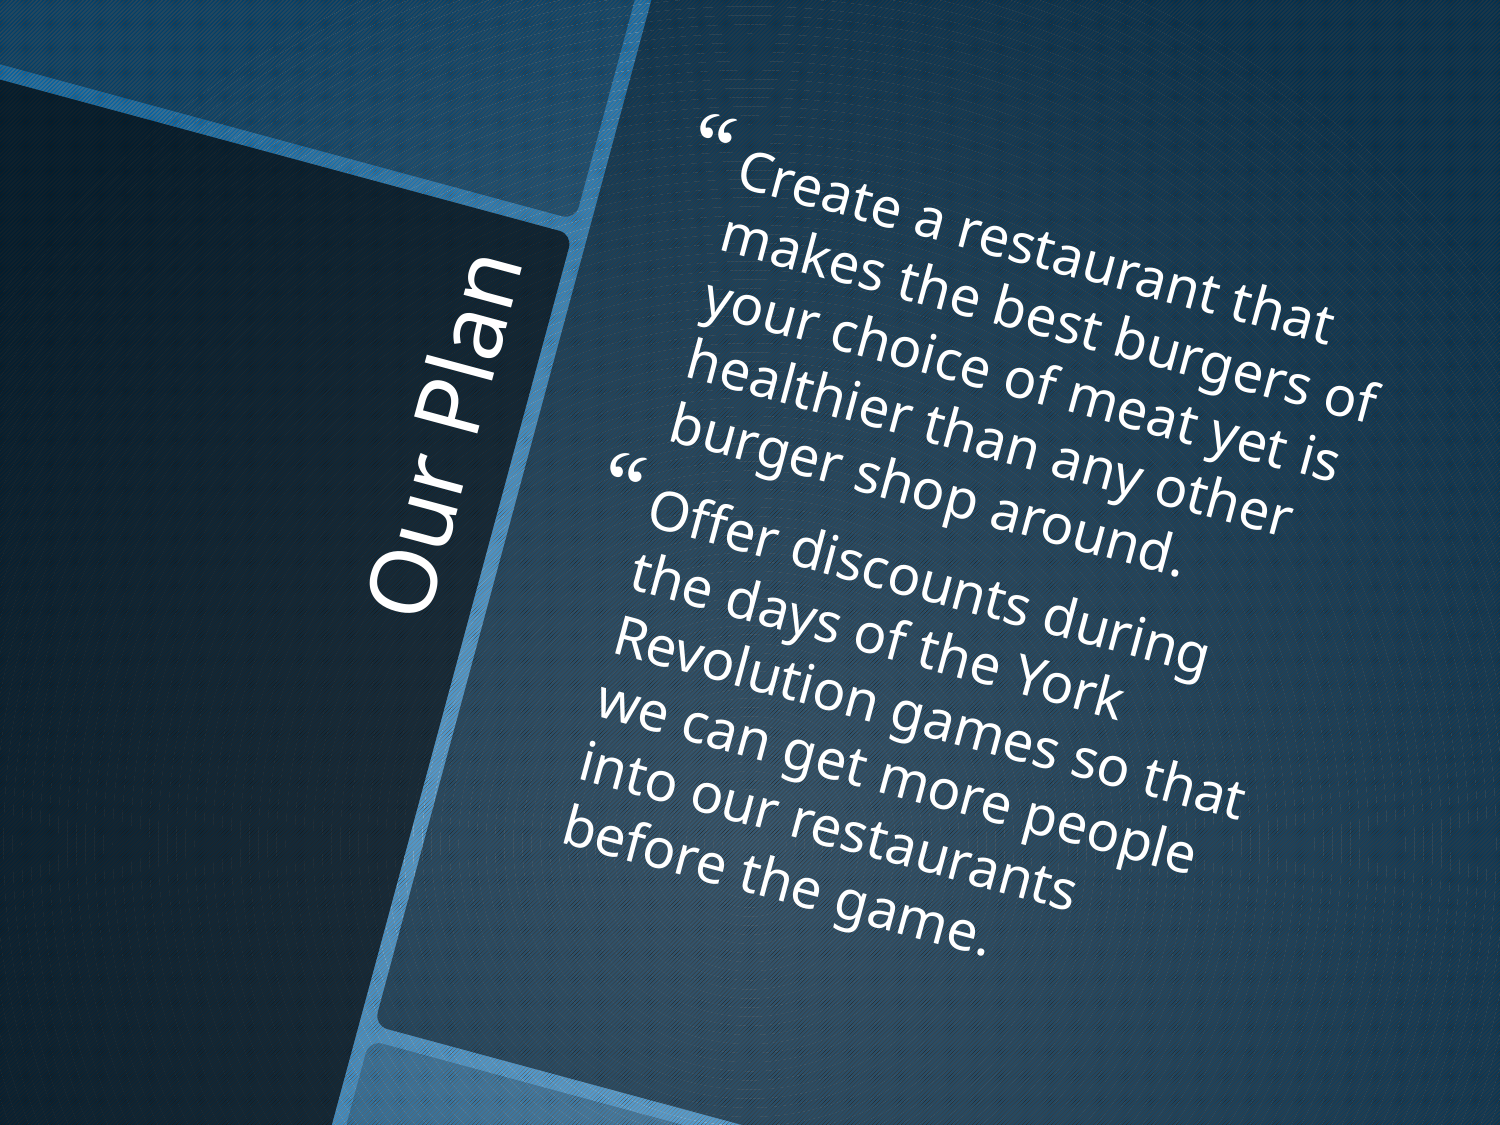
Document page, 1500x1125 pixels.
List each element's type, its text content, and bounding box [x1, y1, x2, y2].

list Create a restaurant that makes the best burgers of your choice of meat yet is healthier than any other burger shop around. Offer discounts during the days of the York Revolution games so that we can get more people into our restaurants before the game. [475, 72, 1430, 1076]
title Our Plan [69, 181, 554, 1056]
